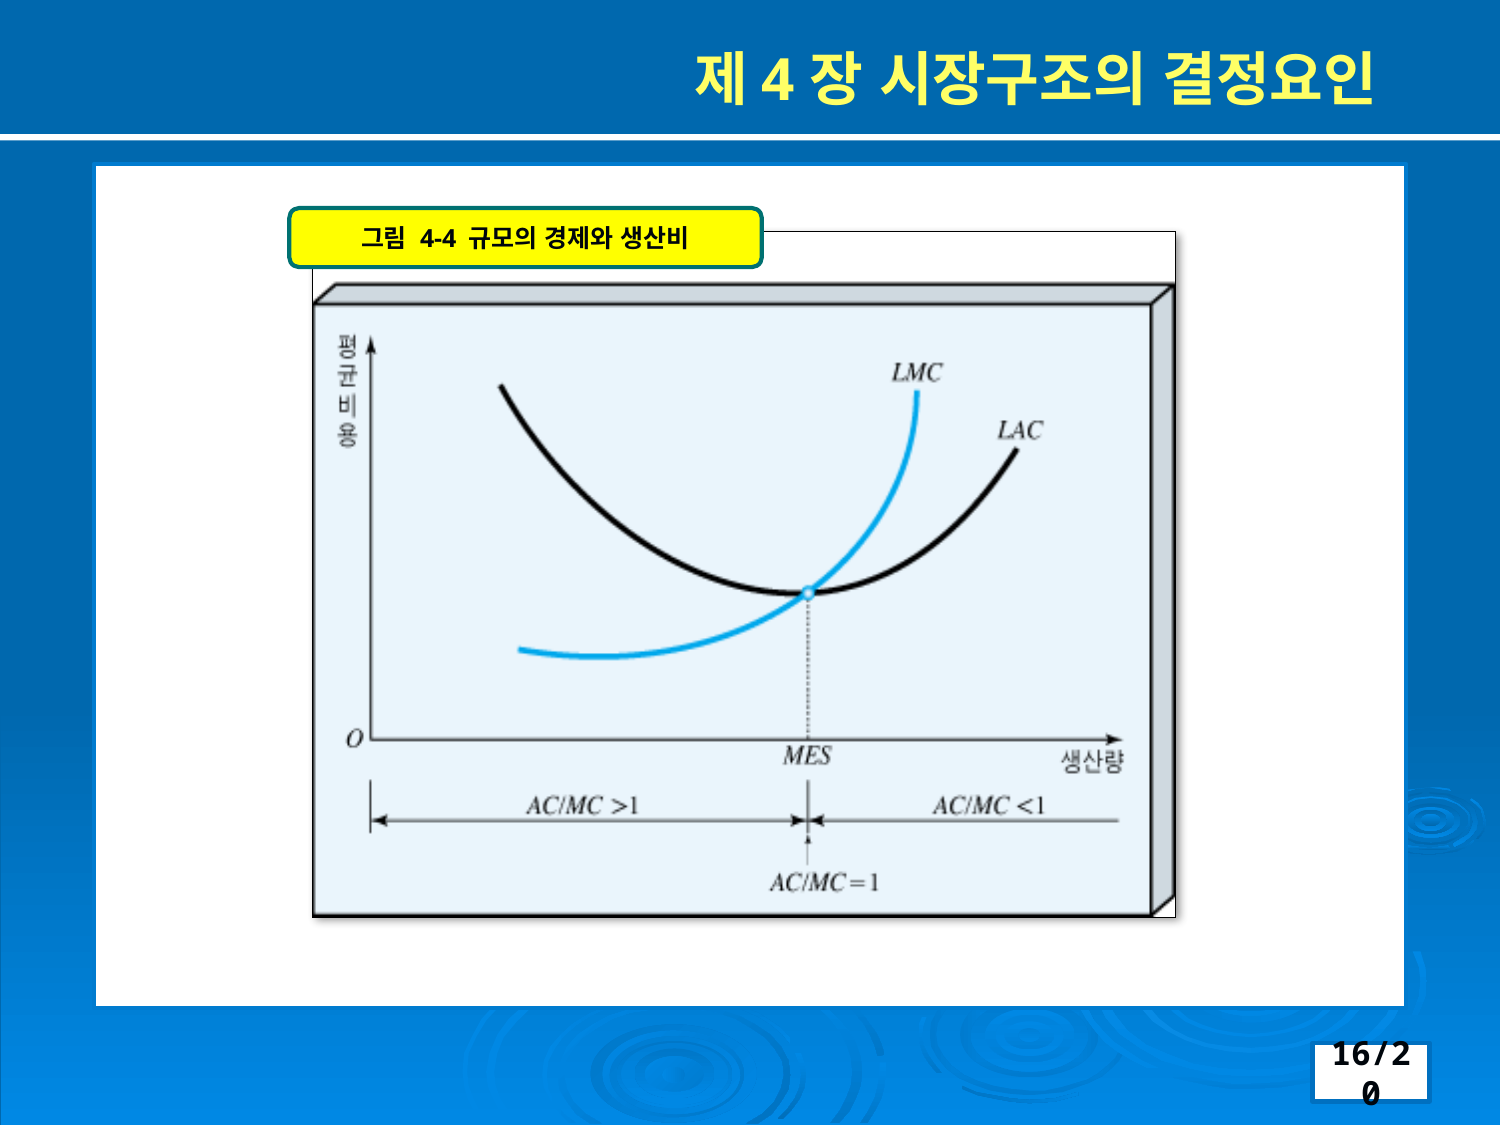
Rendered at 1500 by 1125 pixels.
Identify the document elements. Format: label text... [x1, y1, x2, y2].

text_box [92, 162, 1408, 1010]
text_box 그림 4-4 규모의 경제와 생산비 [287, 205, 764, 270]
picture [312, 231, 1176, 918]
text_box 16/20 [1310, 1041, 1432, 1104]
text_box 제4장 시장구조의 결정요인 [679, 35, 1455, 120]
